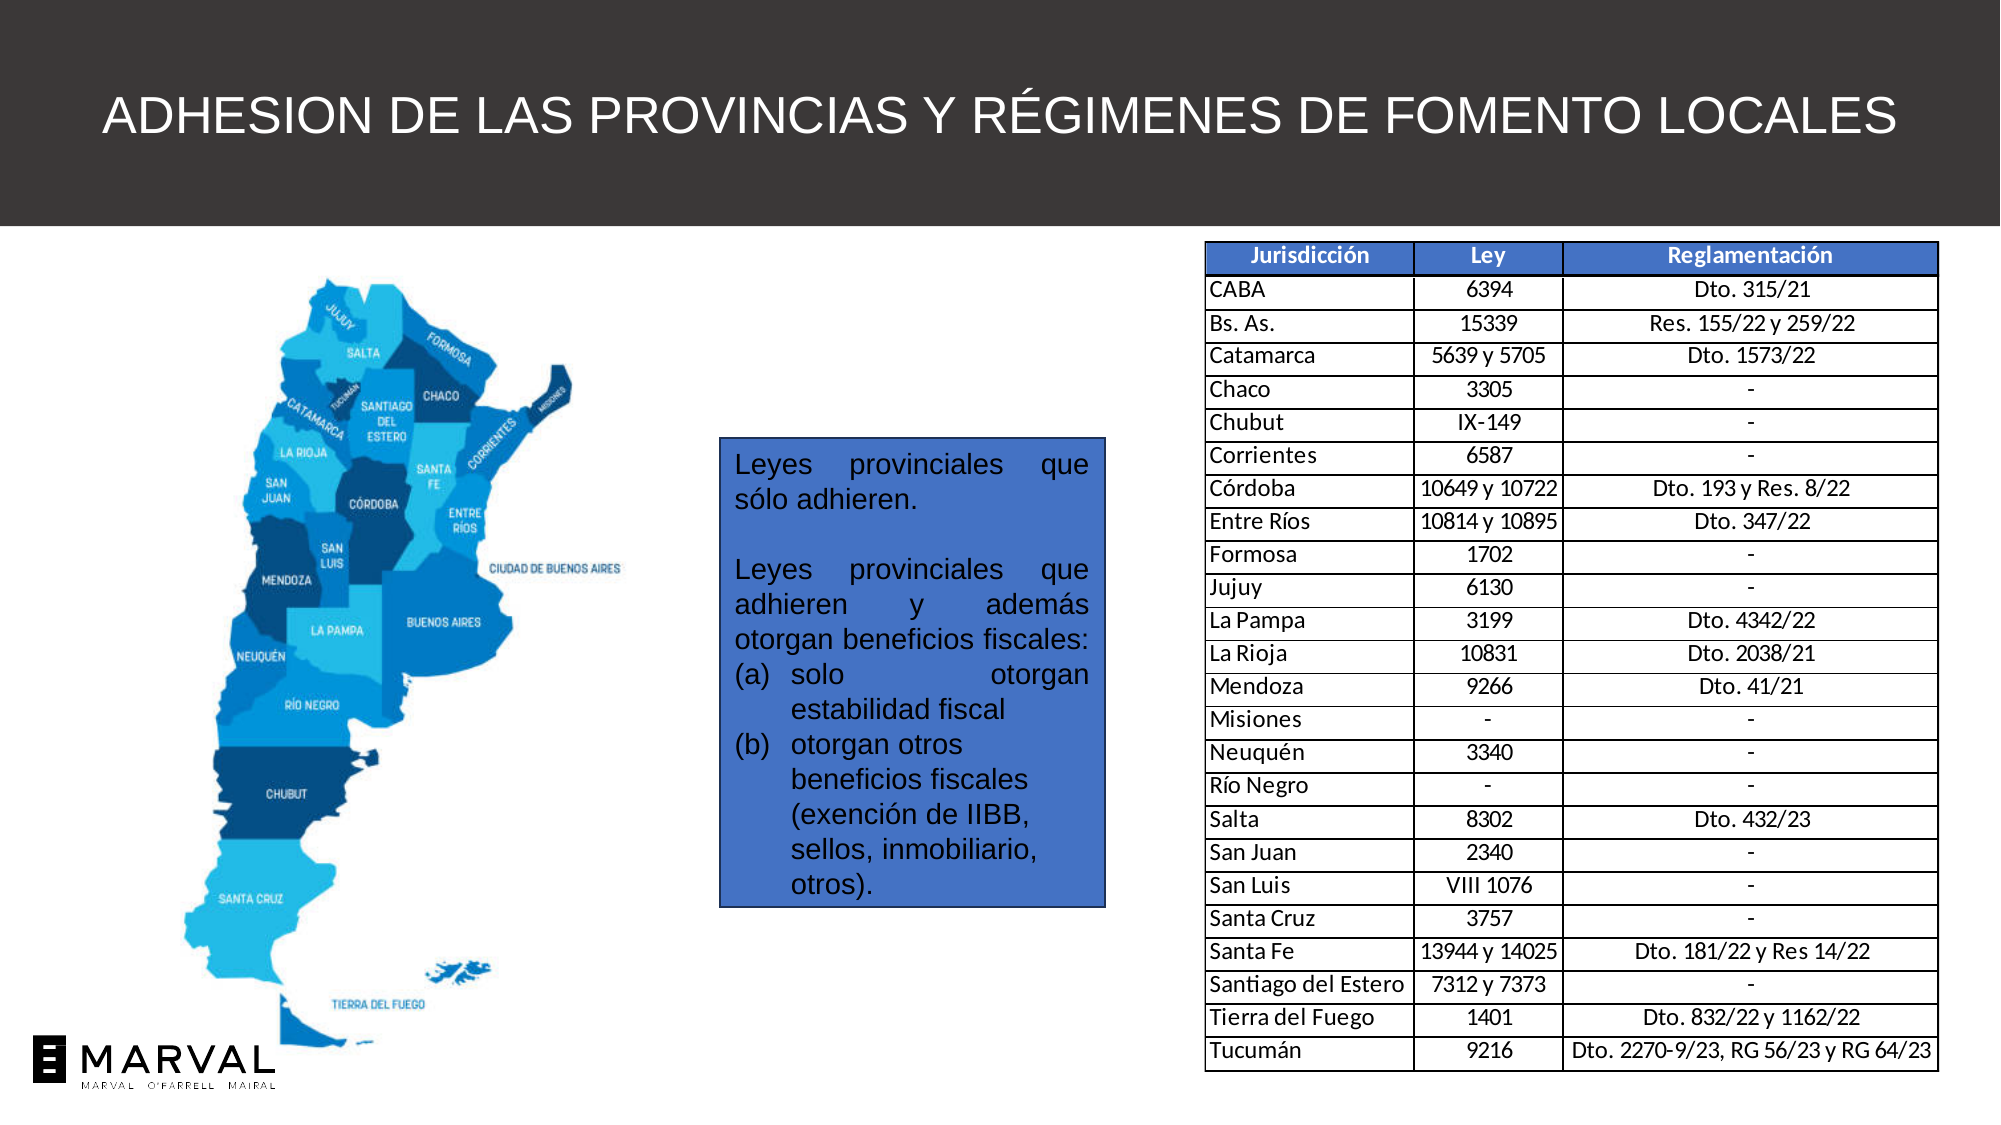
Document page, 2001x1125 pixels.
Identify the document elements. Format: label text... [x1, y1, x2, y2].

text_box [33, 1035, 275, 1090]
picture [0, 243, 812, 1083]
text_box ADHESION DE LAS PROVINCIAS Y RÉGIMENES DE FOMENTO LOCALES [0, 0, 2000, 227]
picture [1204, 241, 1941, 1074]
text_box Leyes provinciales que sólo adhieren. Leyes provinciales que adhieren y además otorgan beneficios fiscales: solo otorgan estabilidad fiscal otorgan otros beneficios fiscales (exención de IIBB, sellos, inmobiliario, otros). [812, 437, 1106, 908]
